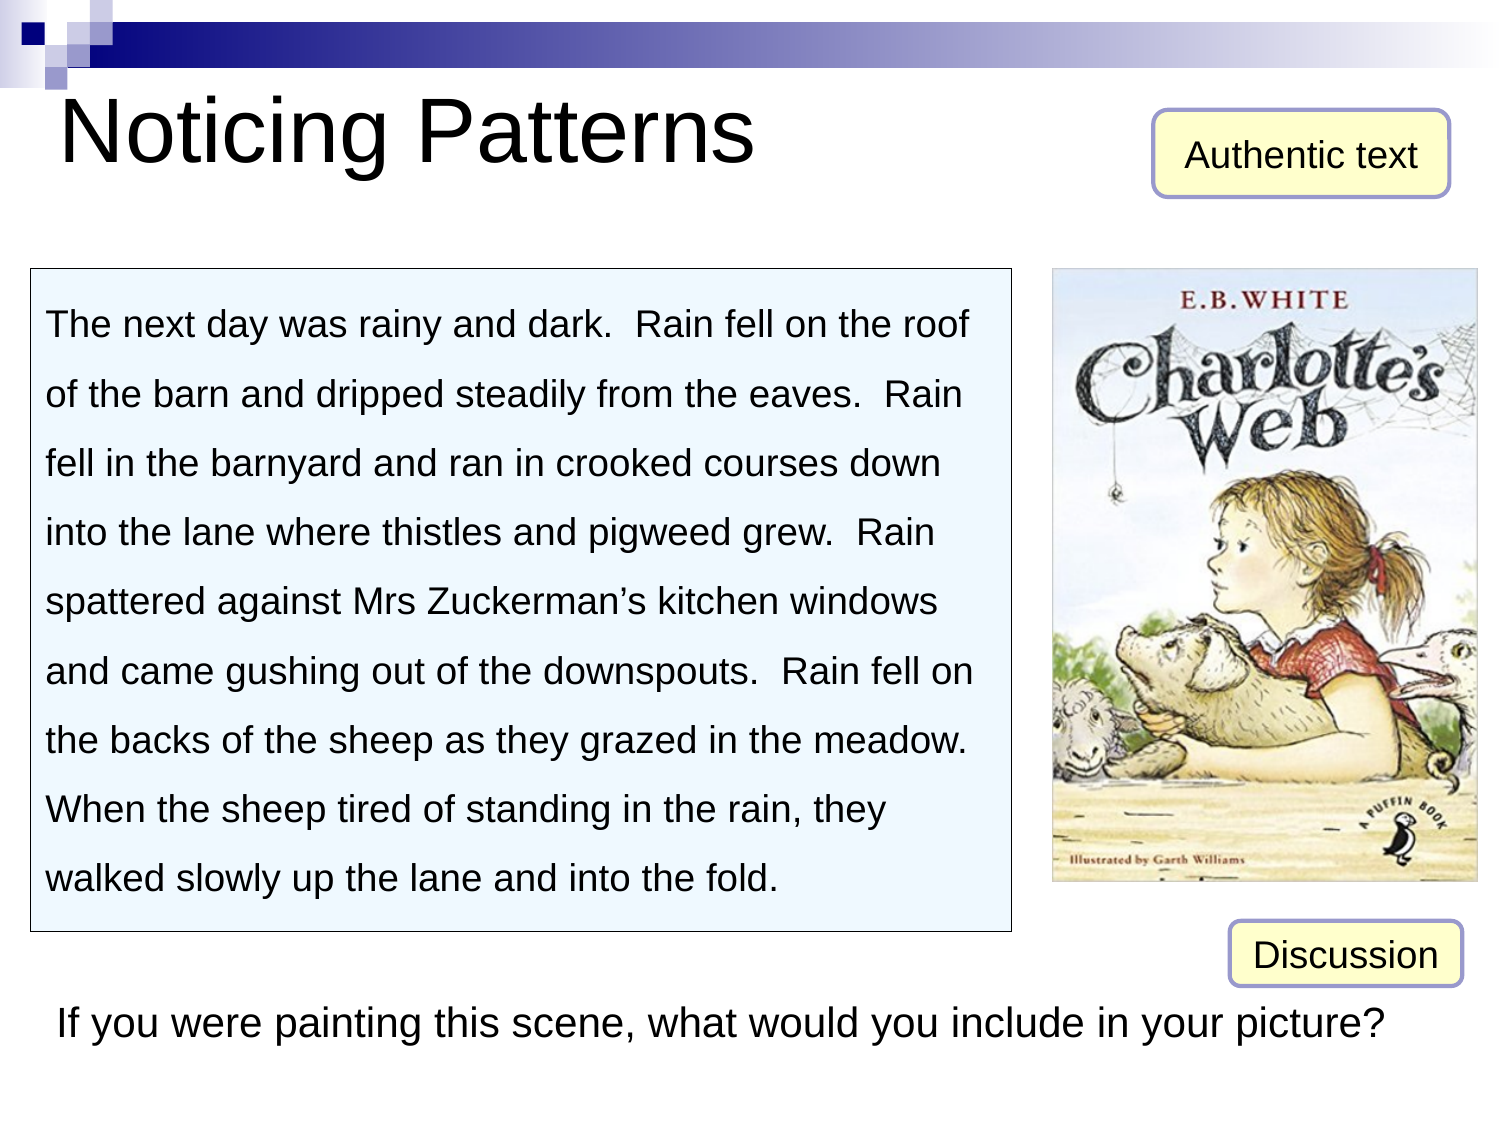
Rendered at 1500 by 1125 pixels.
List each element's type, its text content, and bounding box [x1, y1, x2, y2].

title Noticing Patterns [43, 21, 1395, 230]
text_box Authentic text [1151, 107, 1452, 200]
text_box Discussion [1227, 918, 1465, 989]
list The next day was rainy and dark. Rain fell on the roof of the barn and dripped steadily from the eaves. Rain fell in the barnyard and ran in crooked courses down into the lane where thistles and pigweed grew. Rain spattered against Mrs Zuckerman’s kitchen windows and came gushing out of the downspouts. Rain fell on the backs of the sheep as they grazed in the meadow. When the sheep tired of standing in the rain, they walked slowly up the lane and into the fold. [30, 268, 1012, 932]
picture [1052, 268, 1478, 882]
text_box If you were painting this scene, what would you include in your picture? [41, 987, 1448, 1054]
